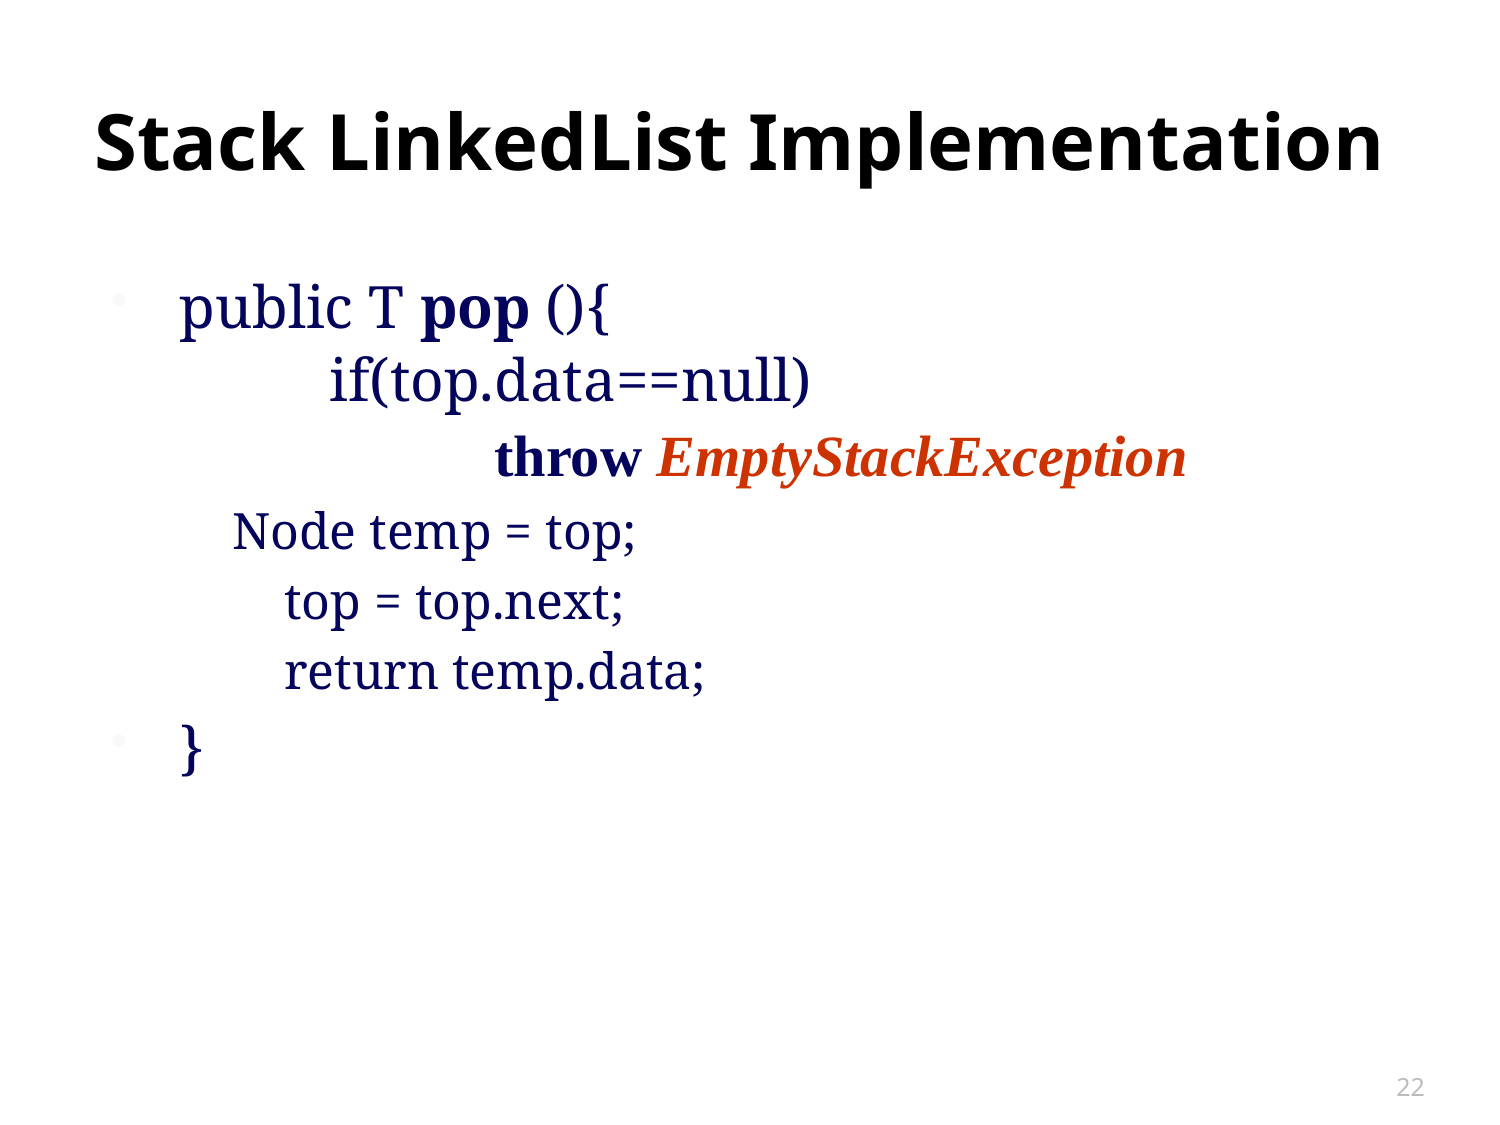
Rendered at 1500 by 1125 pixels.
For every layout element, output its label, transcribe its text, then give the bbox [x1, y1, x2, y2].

slide_number 22 [1299, 1052, 1425, 1113]
list public T pop (){ if(top.data==null) throw EmptyStackException Node temp = top; top = top.next; return temp.data; } [75, 262, 1425, 1035]
title Stack LinkedList Implementation [75, 45, 1425, 233]
